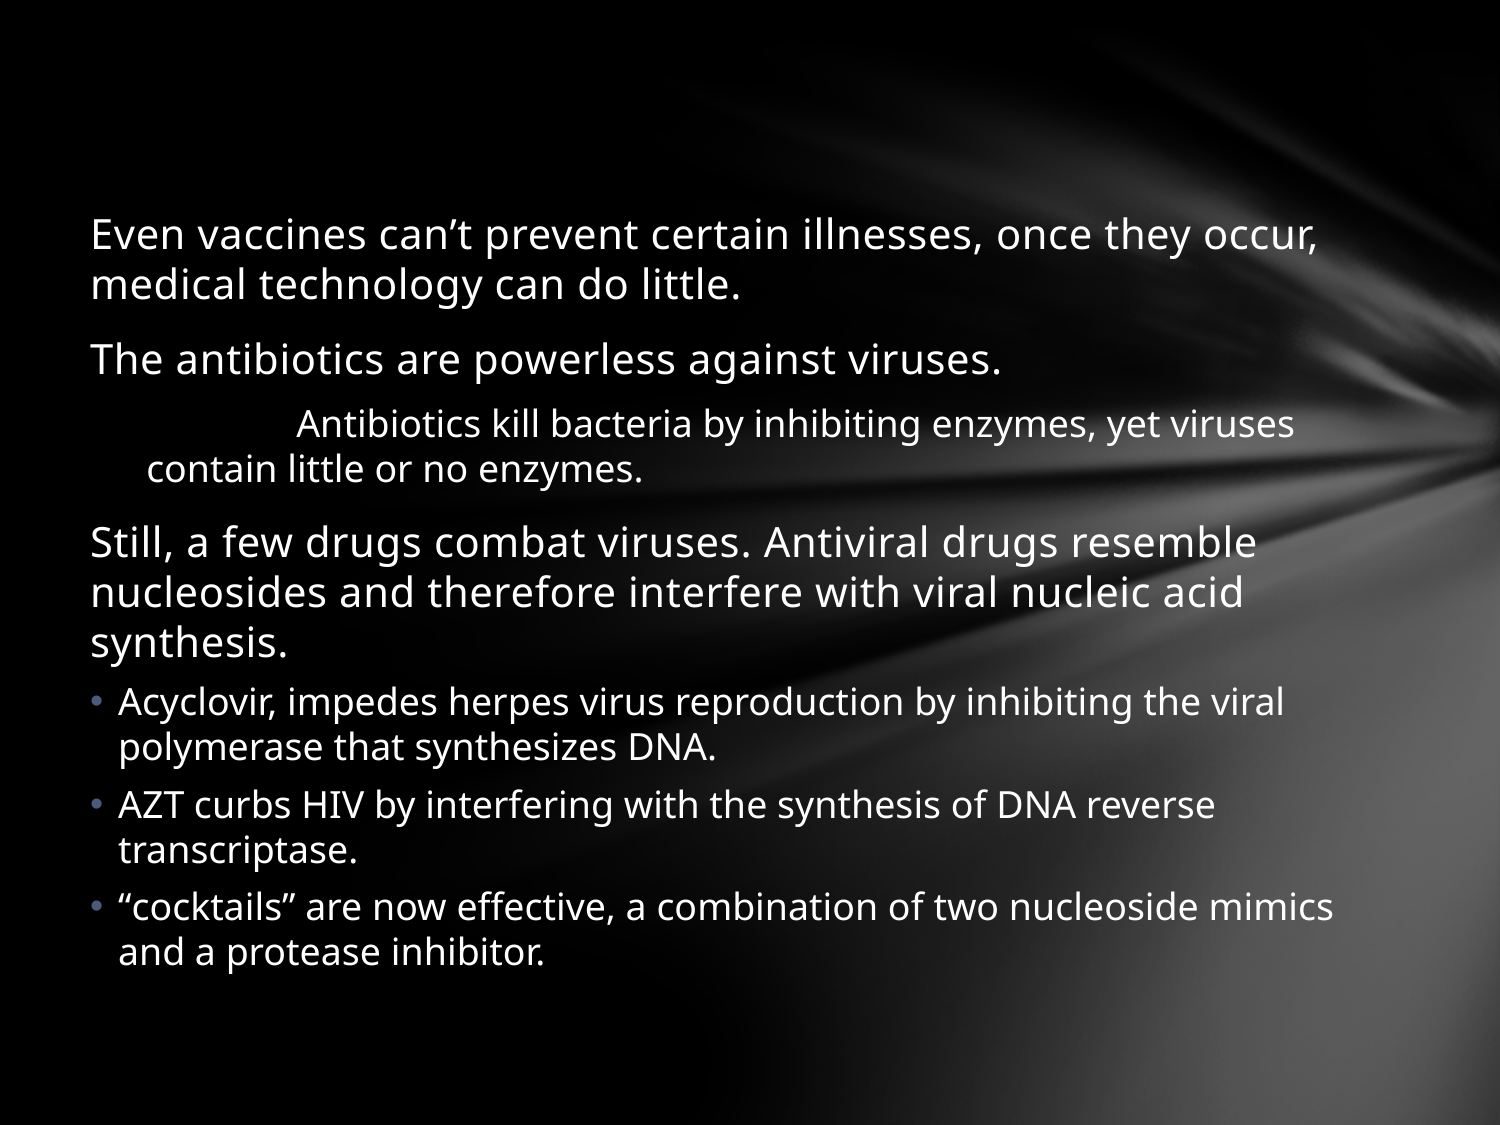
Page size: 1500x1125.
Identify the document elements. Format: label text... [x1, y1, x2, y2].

list Even vaccines can’t prevent certain illnesses, once they occur, medical technology can do little. The antibiotics are powerless against viruses. Antibiotics kill bacteria by inhibiting enzymes, yet viruses contain little or no enzymes. Still, a few drugs combat viruses. Antiviral drugs resemble nucleosides and therefore interfere with viral nucleic acid synthesis. Acyclovir, impedes herpes virus reproduction by inhibiting the viral polymerase that synthesizes DNA. AZT curbs HIV by interfering with the synthesis of DNA reverse transcriptase. “cocktails” are now effective, a combination of two nucleoside mimics and a protease inhibitor. [75, 200, 1425, 1005]
